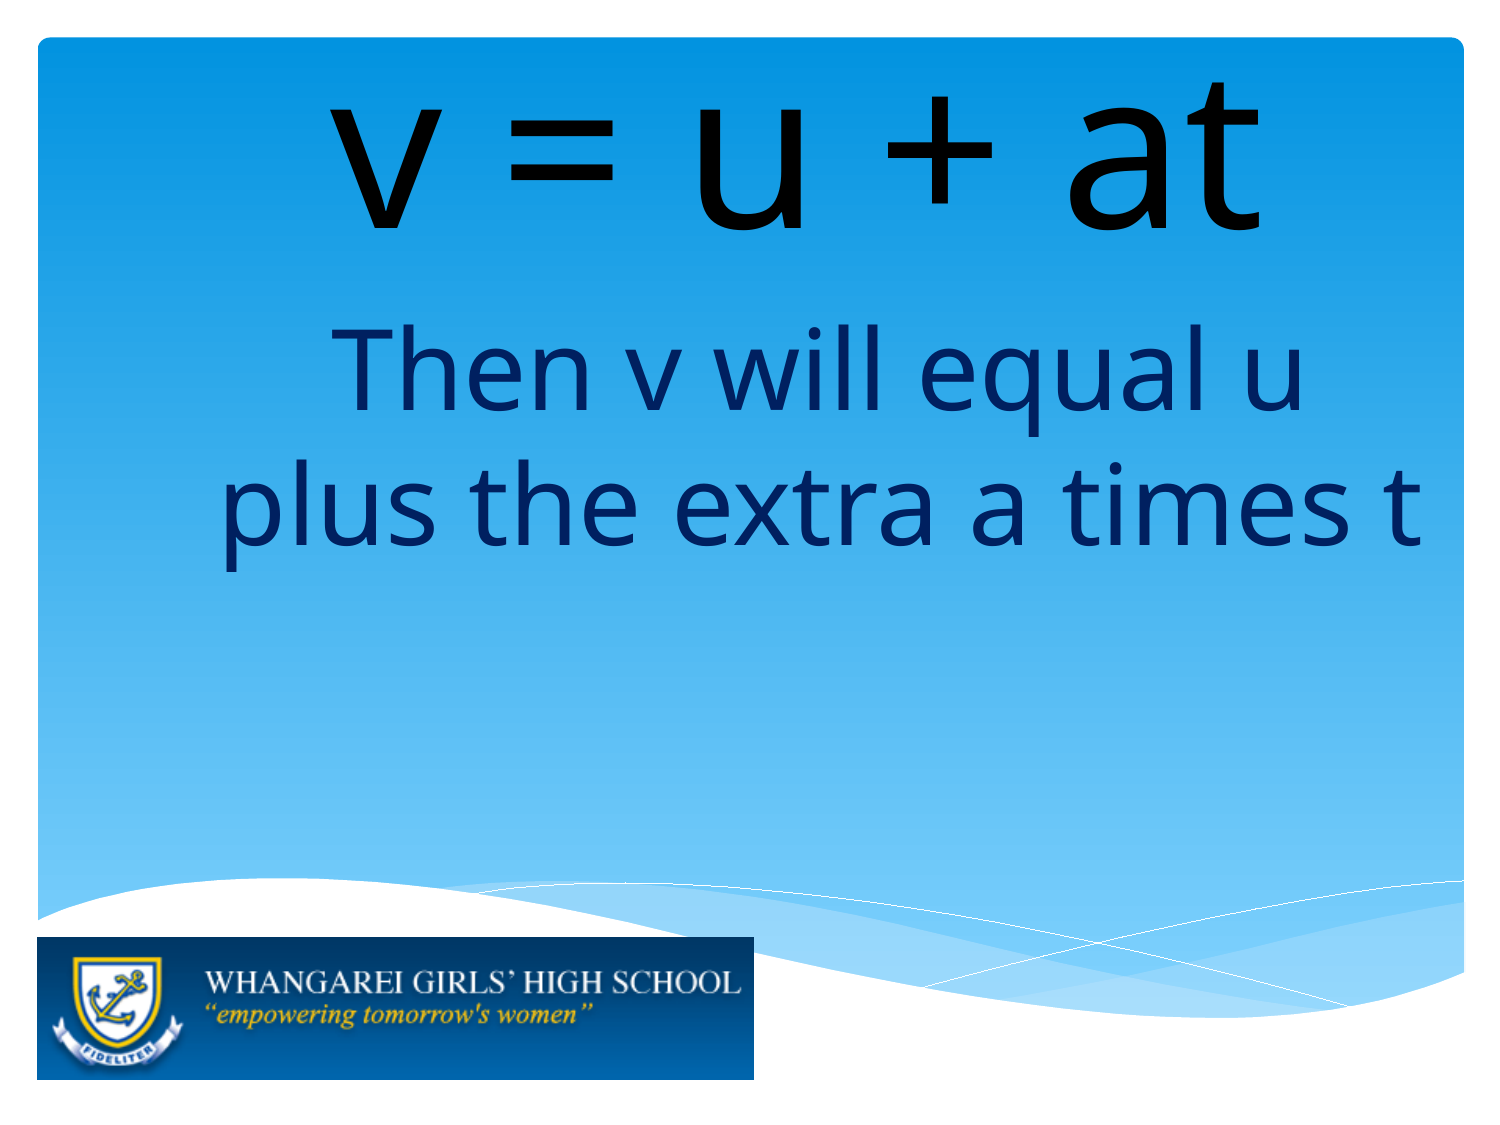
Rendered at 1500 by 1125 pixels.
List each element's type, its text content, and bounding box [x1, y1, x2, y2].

text_box Then v will equal u plus the extra a times t [194, 290, 1447, 622]
picture [37, 937, 754, 1080]
text_box v = u + at [206, 30, 1388, 291]
